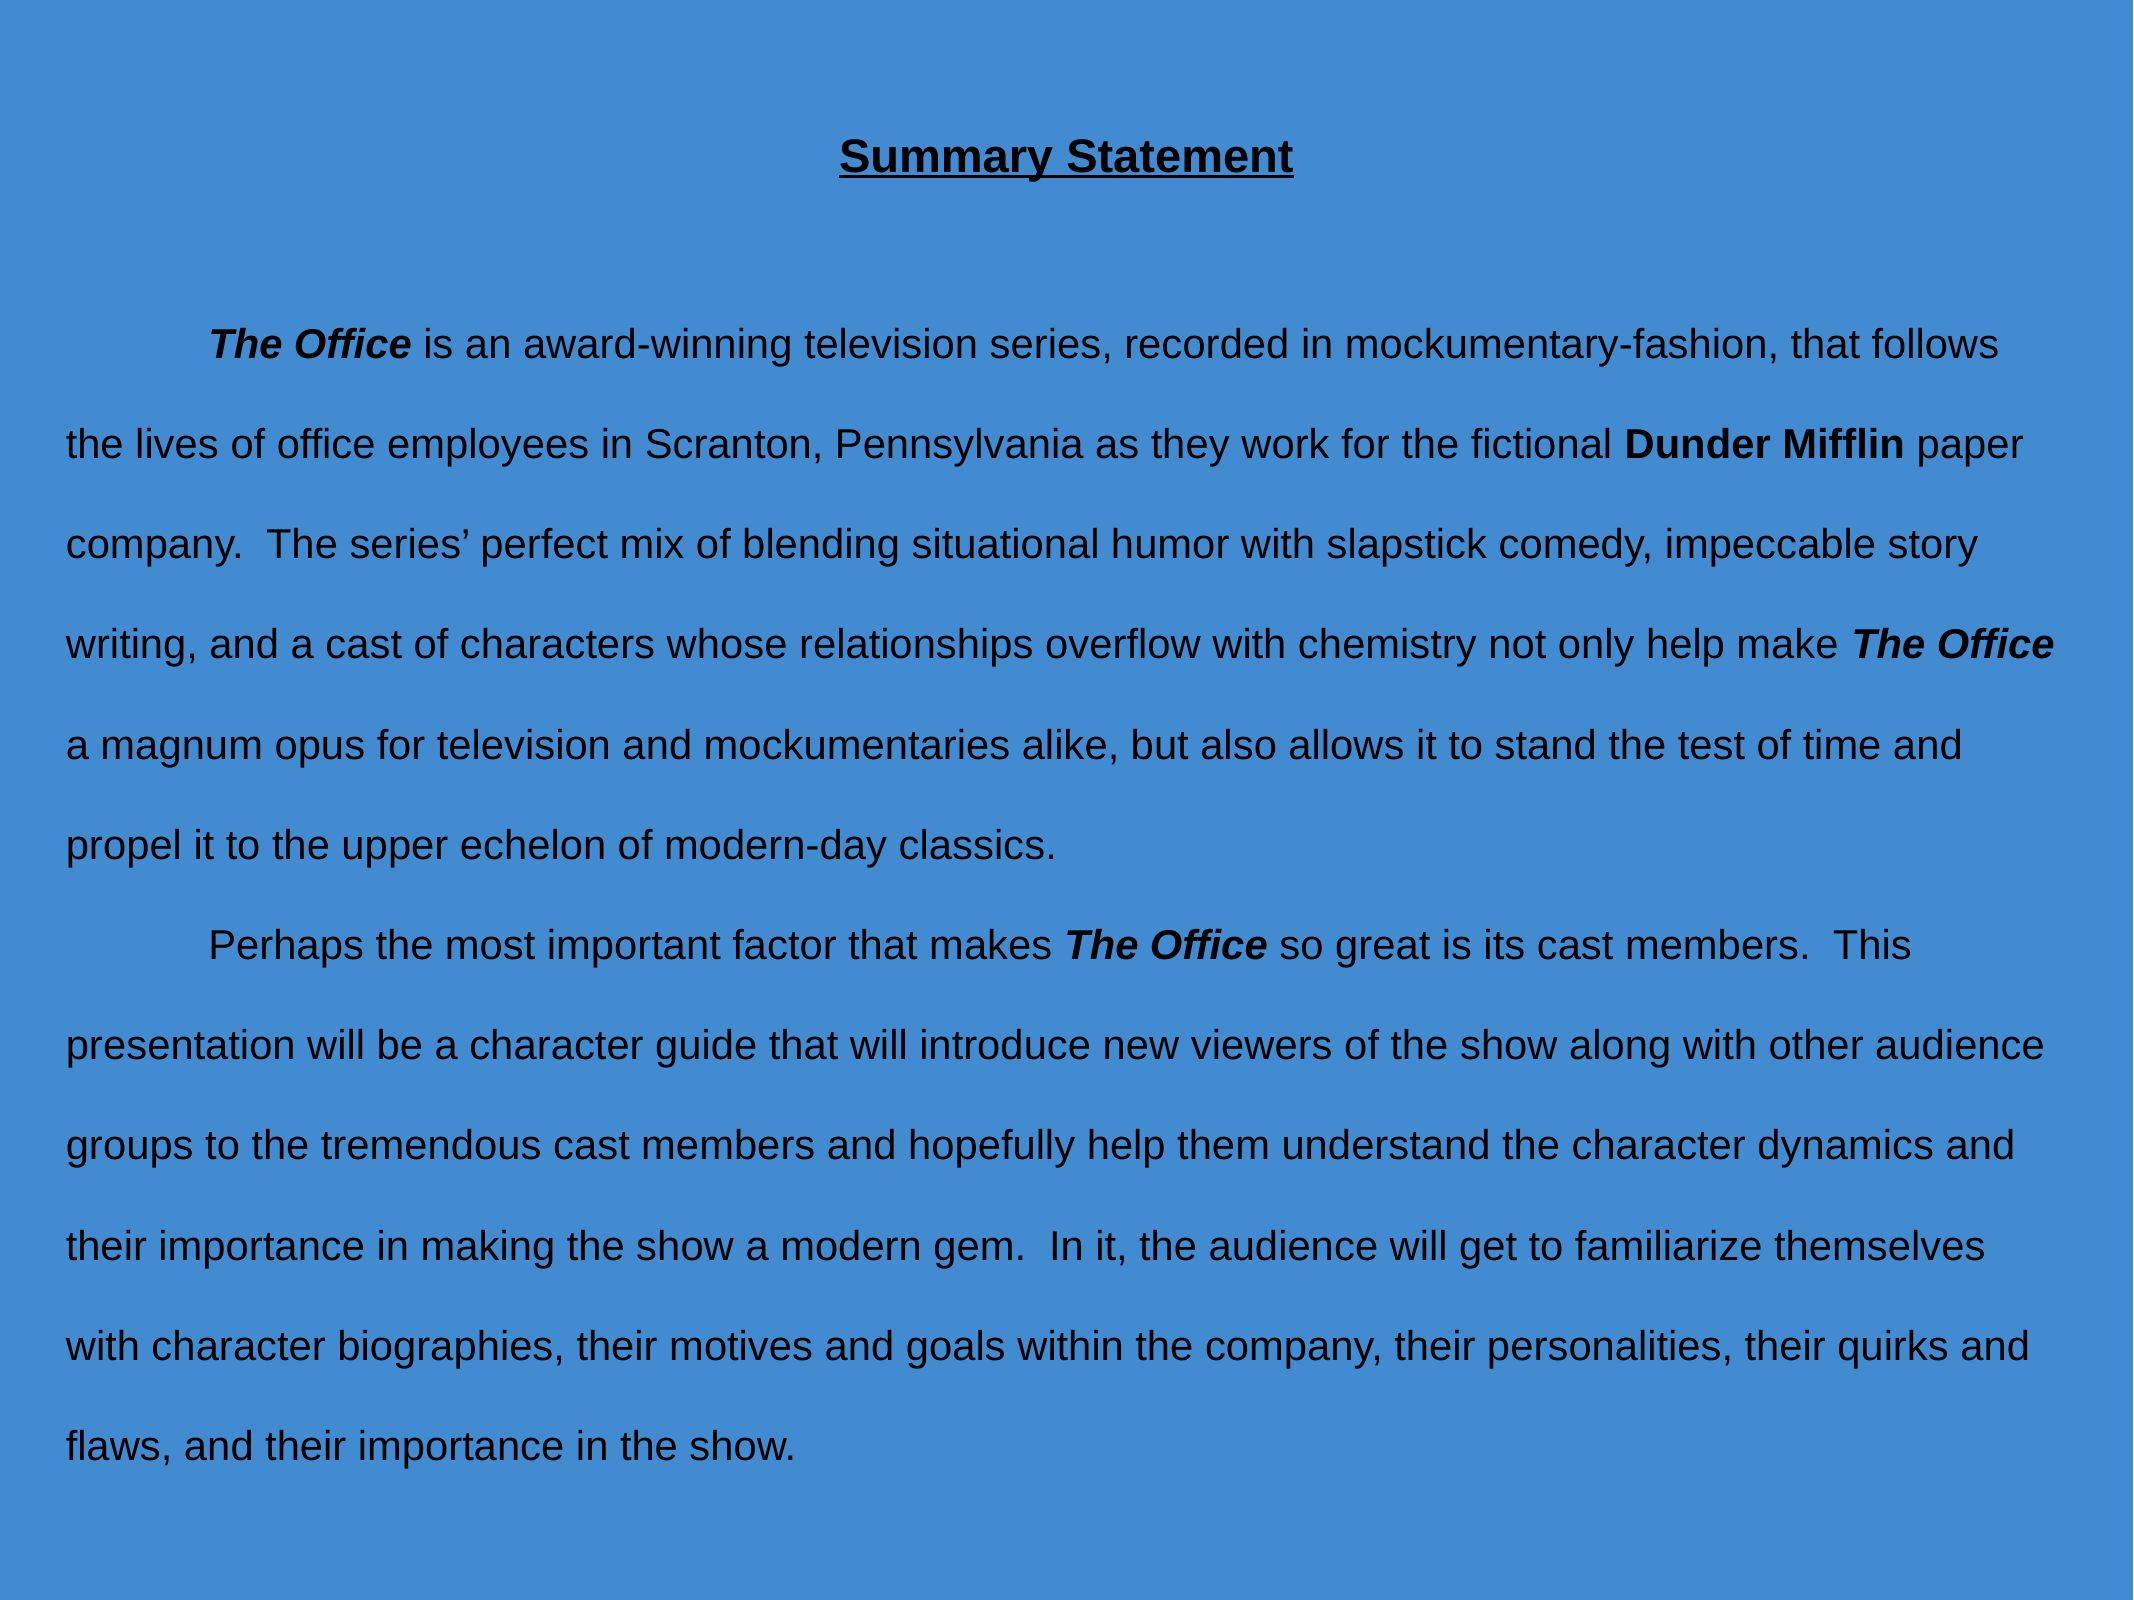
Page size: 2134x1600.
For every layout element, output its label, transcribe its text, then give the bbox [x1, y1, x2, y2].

text_box Summary Statement The Office is an award-winning television series, recorded in mockumentary-fashion, that follows the lives of office employees in Scranton, Pennsylvania as they work for the fictional Dunder Mifflin paper company. The series’ perfect mix of blending situational humor with slapstick comedy, impeccable story writing, and a cast of characters whose relationships overflow with chemistry not only help make The Office a magnum opus for television and mockumentaries alike, but also allows it to stand the test of time and propel it to the upper echelon of modern-day classics. Perhaps the most important factor that makes The Office so great is its cast members. This presentation will be a character guide that will introduce new viewers of the show along with other audience groups to the tremendous cast members and hopefully help them understand the character dynamics and their importance in making the show a modern gem. In it, the audience will get to familiarize themselves with character biographies, their motives and goals within the company, their personalities, their quirks and flaws, and their importance in the show. [57, 117, 2076, 1483]
